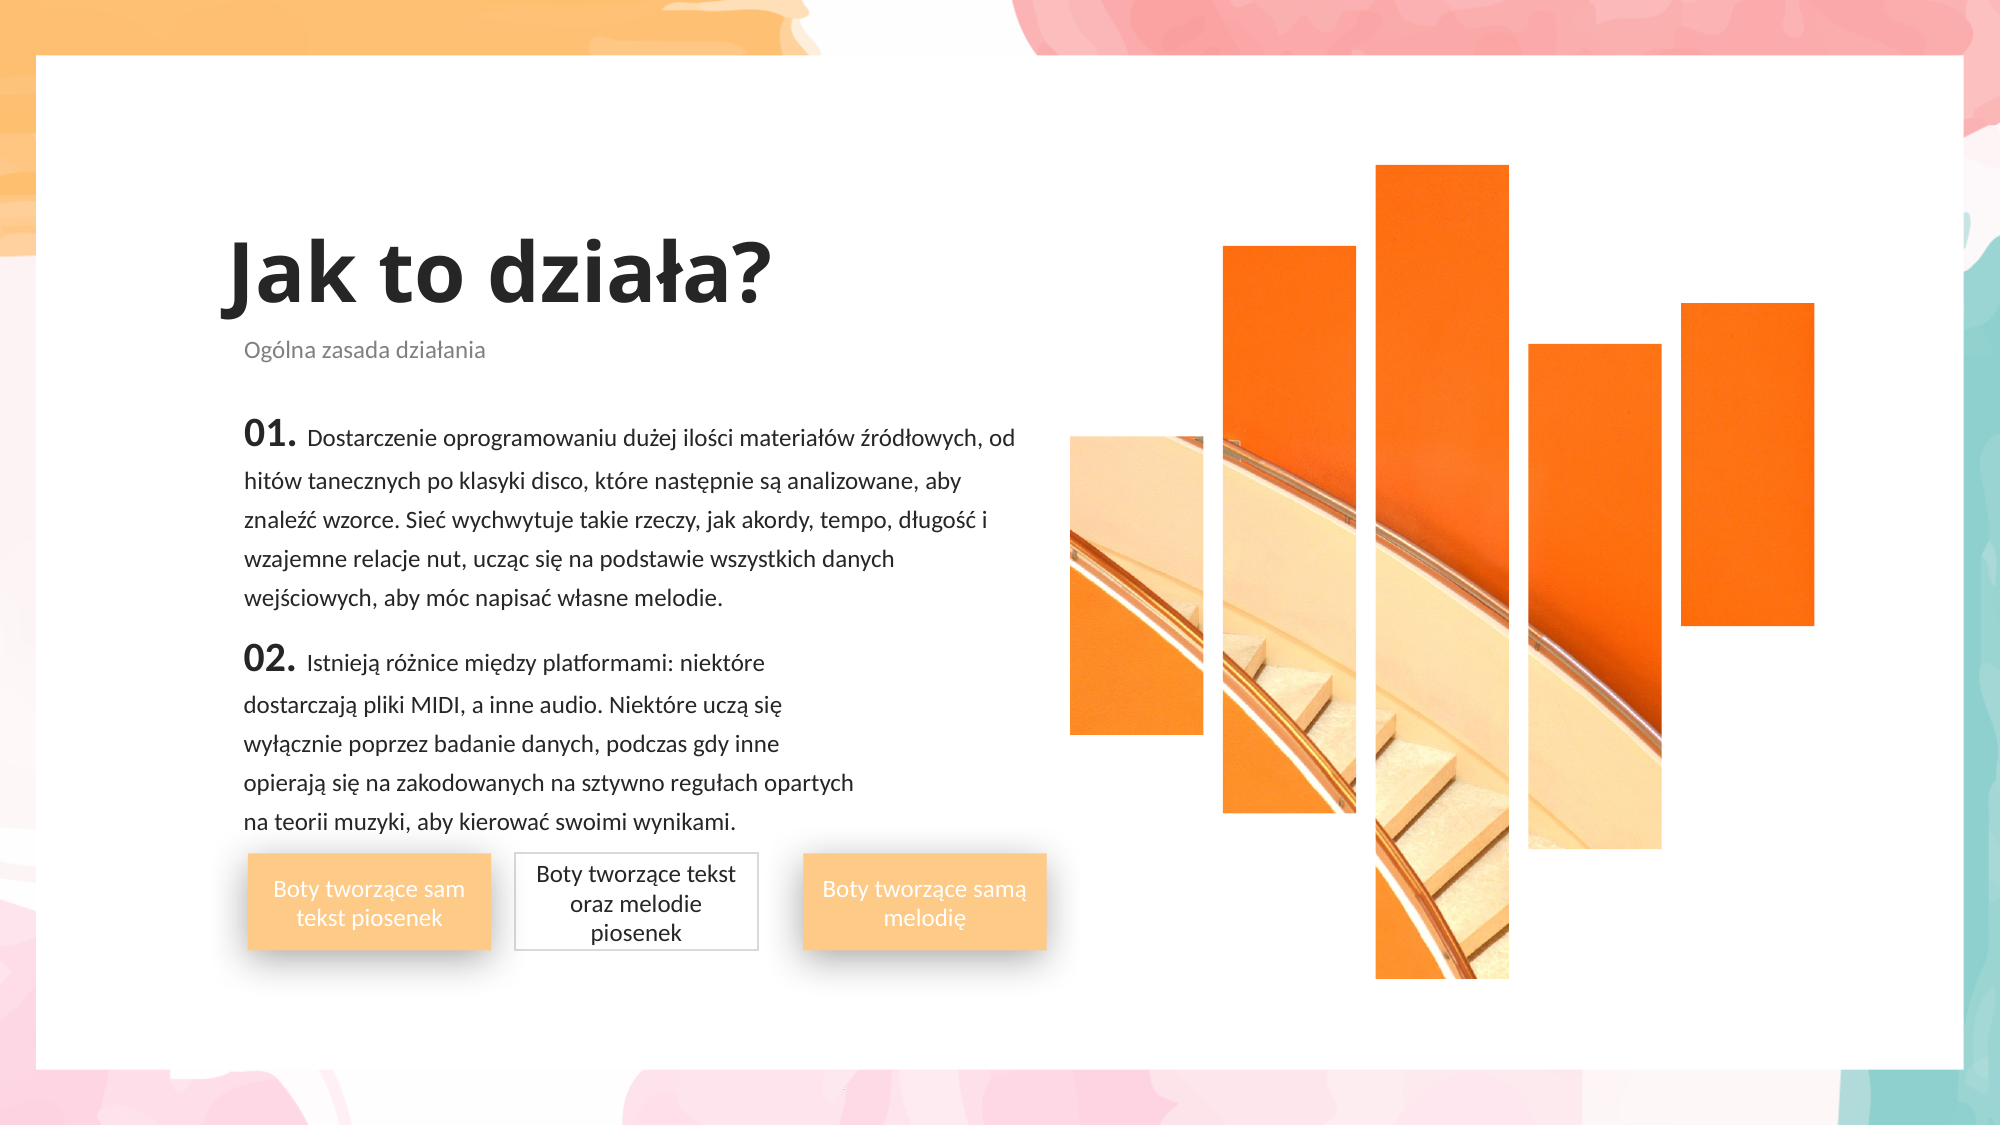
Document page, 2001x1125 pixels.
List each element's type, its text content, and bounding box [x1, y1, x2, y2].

text_box Boty tworzące sam tekst piosenek [247, 852, 492, 951]
text_box 01. Dostarczenie oprogramowaniu dużej ilości materiałów źródłowych, od hitów tanecznych po klasyki disco, które następnie są analizowane, aby znaleźć wzorce. Sieć wychwytuje takie rzeczy, jak akordy, tempo, długość i wzajemne relacje nut, ucząc się na podstawie wszystkich danych wejściowych, aby móc napisać własne melodie. [229, 382, 1037, 619]
text_box 02. Istnieją różnice między platformami: niektóre dostarczają pliki MIDI, a inne audio. Niektóre uczą się wyłącznie poprzez badanie danych, podczas gdy inne opierają się na zakodowanych na sztywno regułach opartych na teorii muzyki, aby kierować swoimi wynikami. [228, 606, 884, 843]
picture [0, 0, 2000, 1125]
text_box Boty tworzące tekst oraz melodie piosenek [514, 852, 759, 951]
text_box Jak to działa? [212, 211, 788, 327]
text_box Boty tworzące samą melodię [802, 852, 1048, 951]
text_box Ogólna zasada działania [229, 325, 502, 371]
